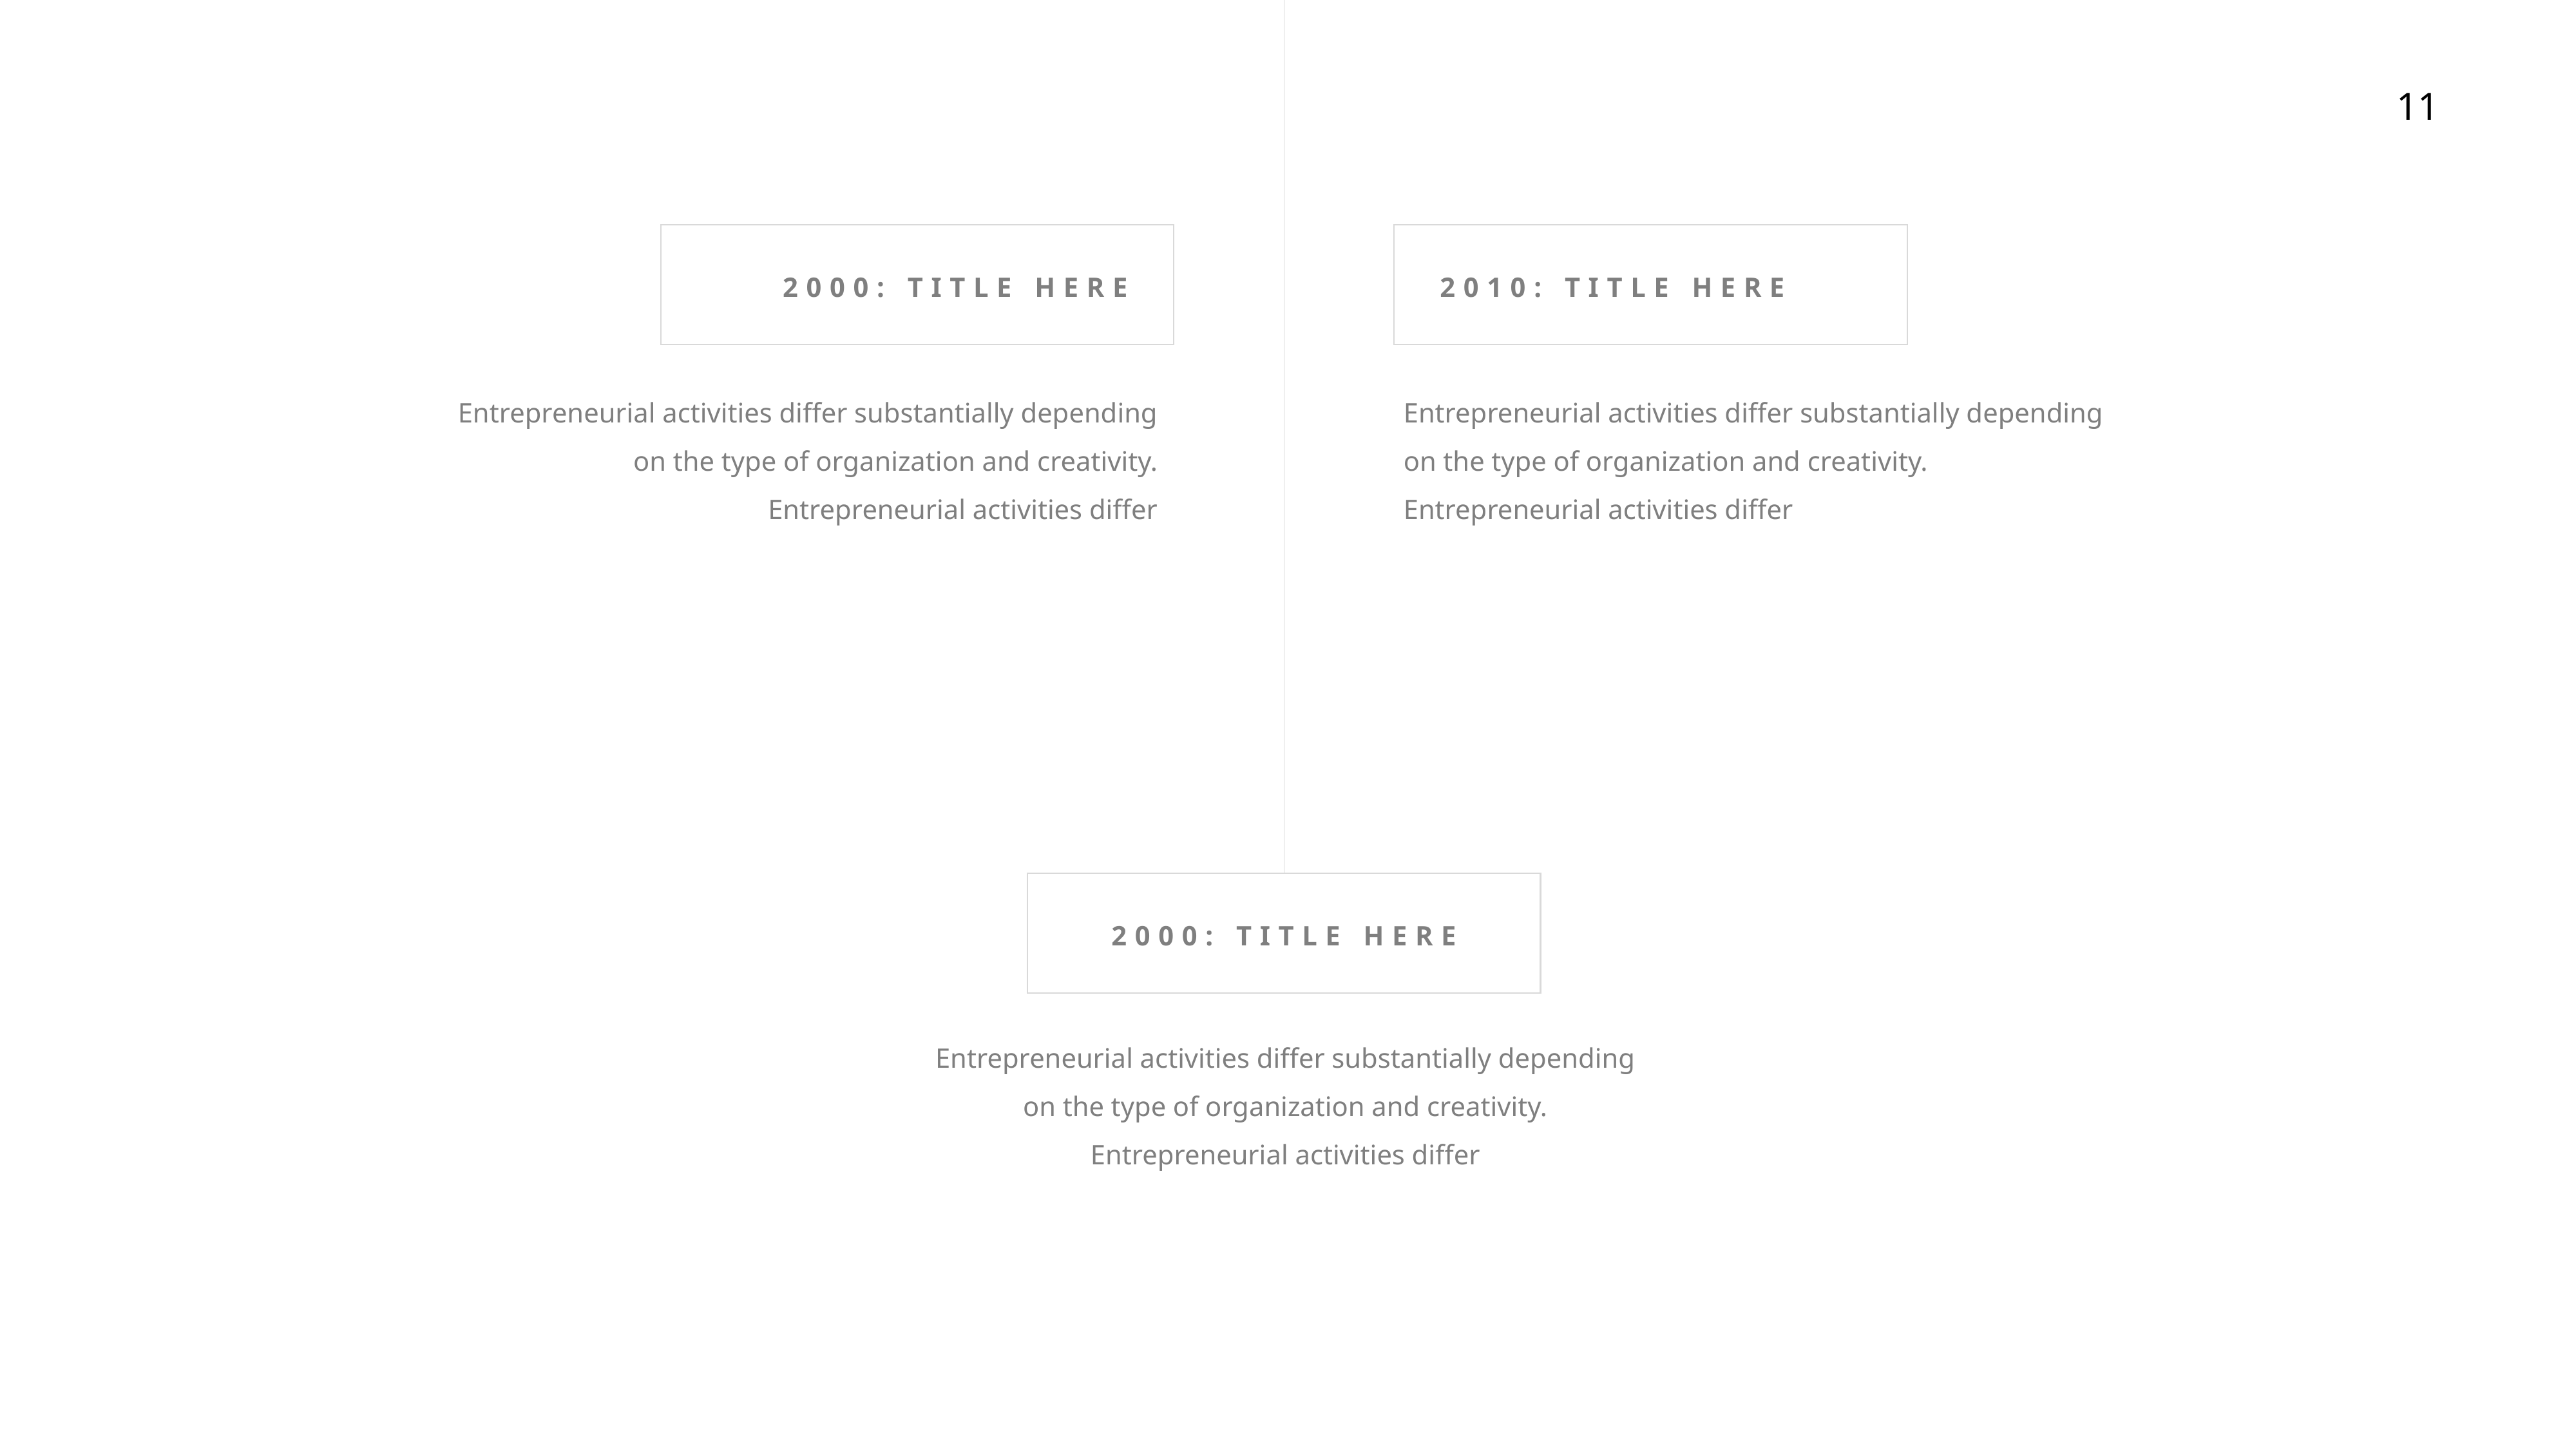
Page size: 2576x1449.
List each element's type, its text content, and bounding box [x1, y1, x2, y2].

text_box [1393, 224, 1907, 345]
text_box Entrepreneurial activities differ substantially depending on the type of organization and creativity. Entrepreneurial activities differ [1394, 375, 2141, 530]
text_box Entrepreneurial activities differ substantially depending on the type of organization and creativity. Entrepreneurial activities differ [912, 1020, 1659, 1175]
text_box Entrepreneurial activities differ substantially depending on the type of organization and creativity. Entrepreneurial activities differ [421, 375, 1167, 530]
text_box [660, 224, 1174, 345]
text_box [1027, 873, 1541, 994]
